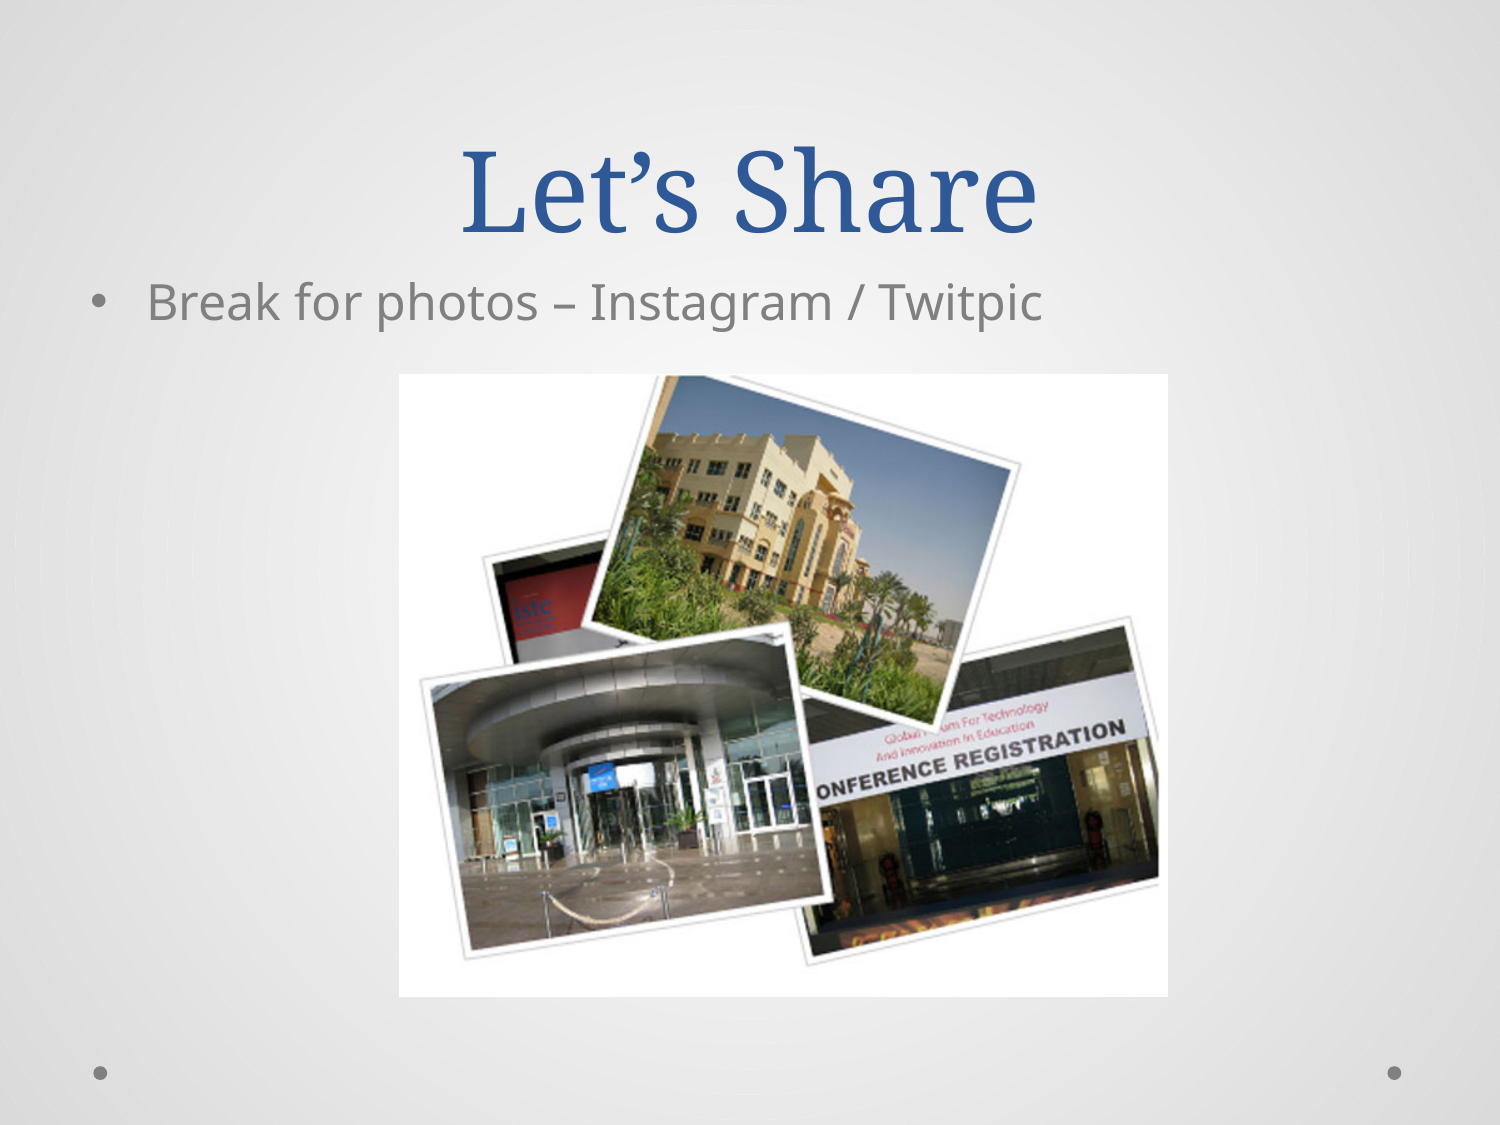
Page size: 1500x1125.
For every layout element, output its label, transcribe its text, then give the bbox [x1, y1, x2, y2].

title Let’s Share [75, 0, 1425, 262]
list Break for photos – Instagram / Twitpic [75, 262, 1425, 1005]
picture [399, 374, 1169, 997]
